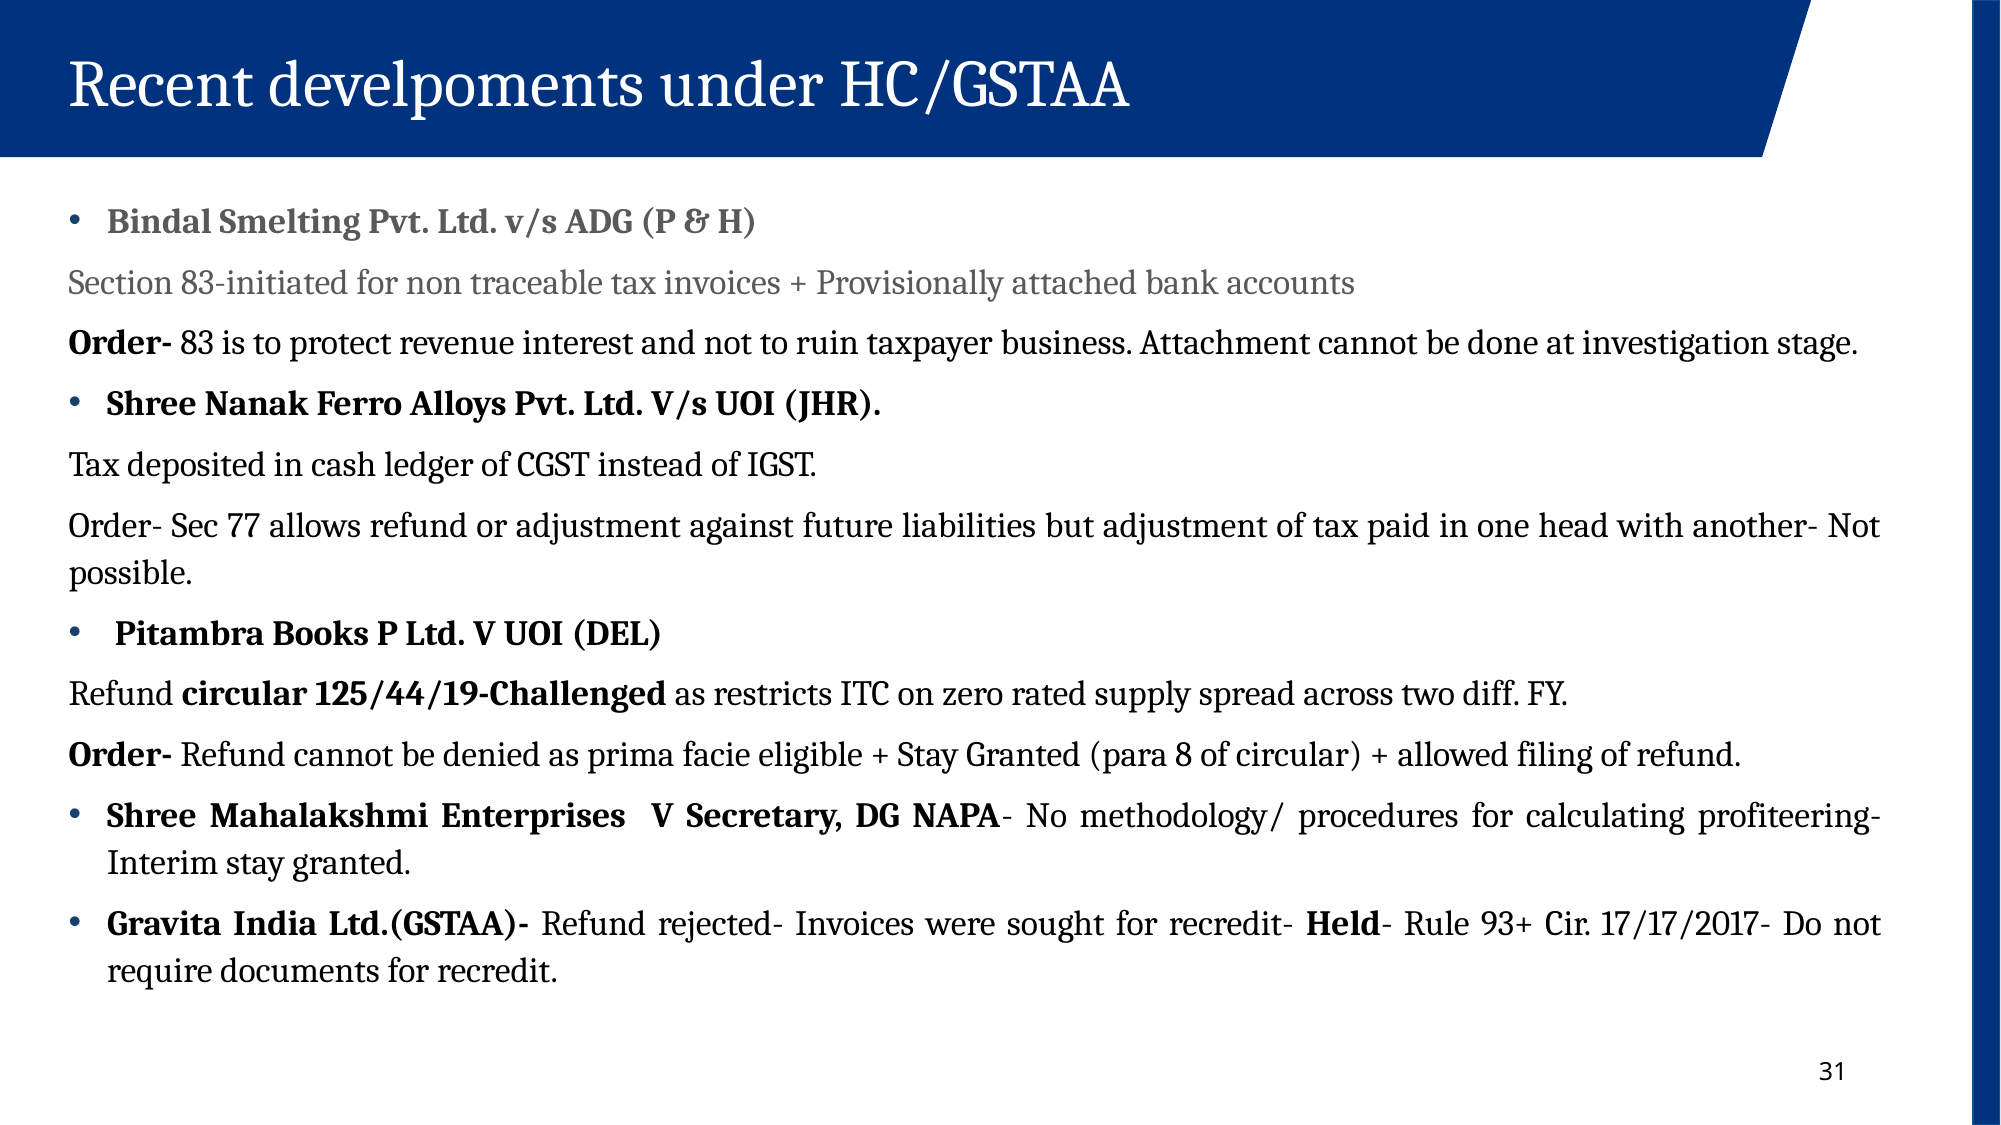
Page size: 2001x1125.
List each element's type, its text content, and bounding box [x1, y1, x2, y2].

slide_number 31 [1412, 1042, 1863, 1103]
list Bindal Smelting Pvt. Ltd. v/s ADG (P & H) Section 83-initiated for non traceable tax invoices + Provisionally attached bank accounts Order- 83 is to protect revenue interest and not to ruin taxpayer business. Attachment cannot be done at investigation stage. Shree Nanak Ferro Alloys Pvt. Ltd. V/s UOI (JHR). Tax deposited in cash ledger of CGST instead of IGST. Order- Sec 77 allows refund or adjustment against future liabilities but adjustment of tax paid in one head with another- Not possible. Pitambra Books P Ltd. V UOI (DEL) Refund circular 125/44/19-Challenged as restricts ITC on zero rated supply spread across two diff. FY. Order- Refund cannot be denied as prima facie eligible + Stay Granted (para 8 of circular) + allowed filing of refund. Shree Mahalakshmi Enterprises V Secretary, DG NAPA- No methodology/ procedures for calculating profiteering- Interim stay granted. Gravita India Ltd.(GSTAA)- Refund rejected- Invoices were sought for recredit- Held- Rule 93+ Cir. 17/17/2017- Do not require documents for recredit. [53, 186, 1898, 1047]
list Recent develpoments under HC/GSTAA [53, 24, 1604, 121]
